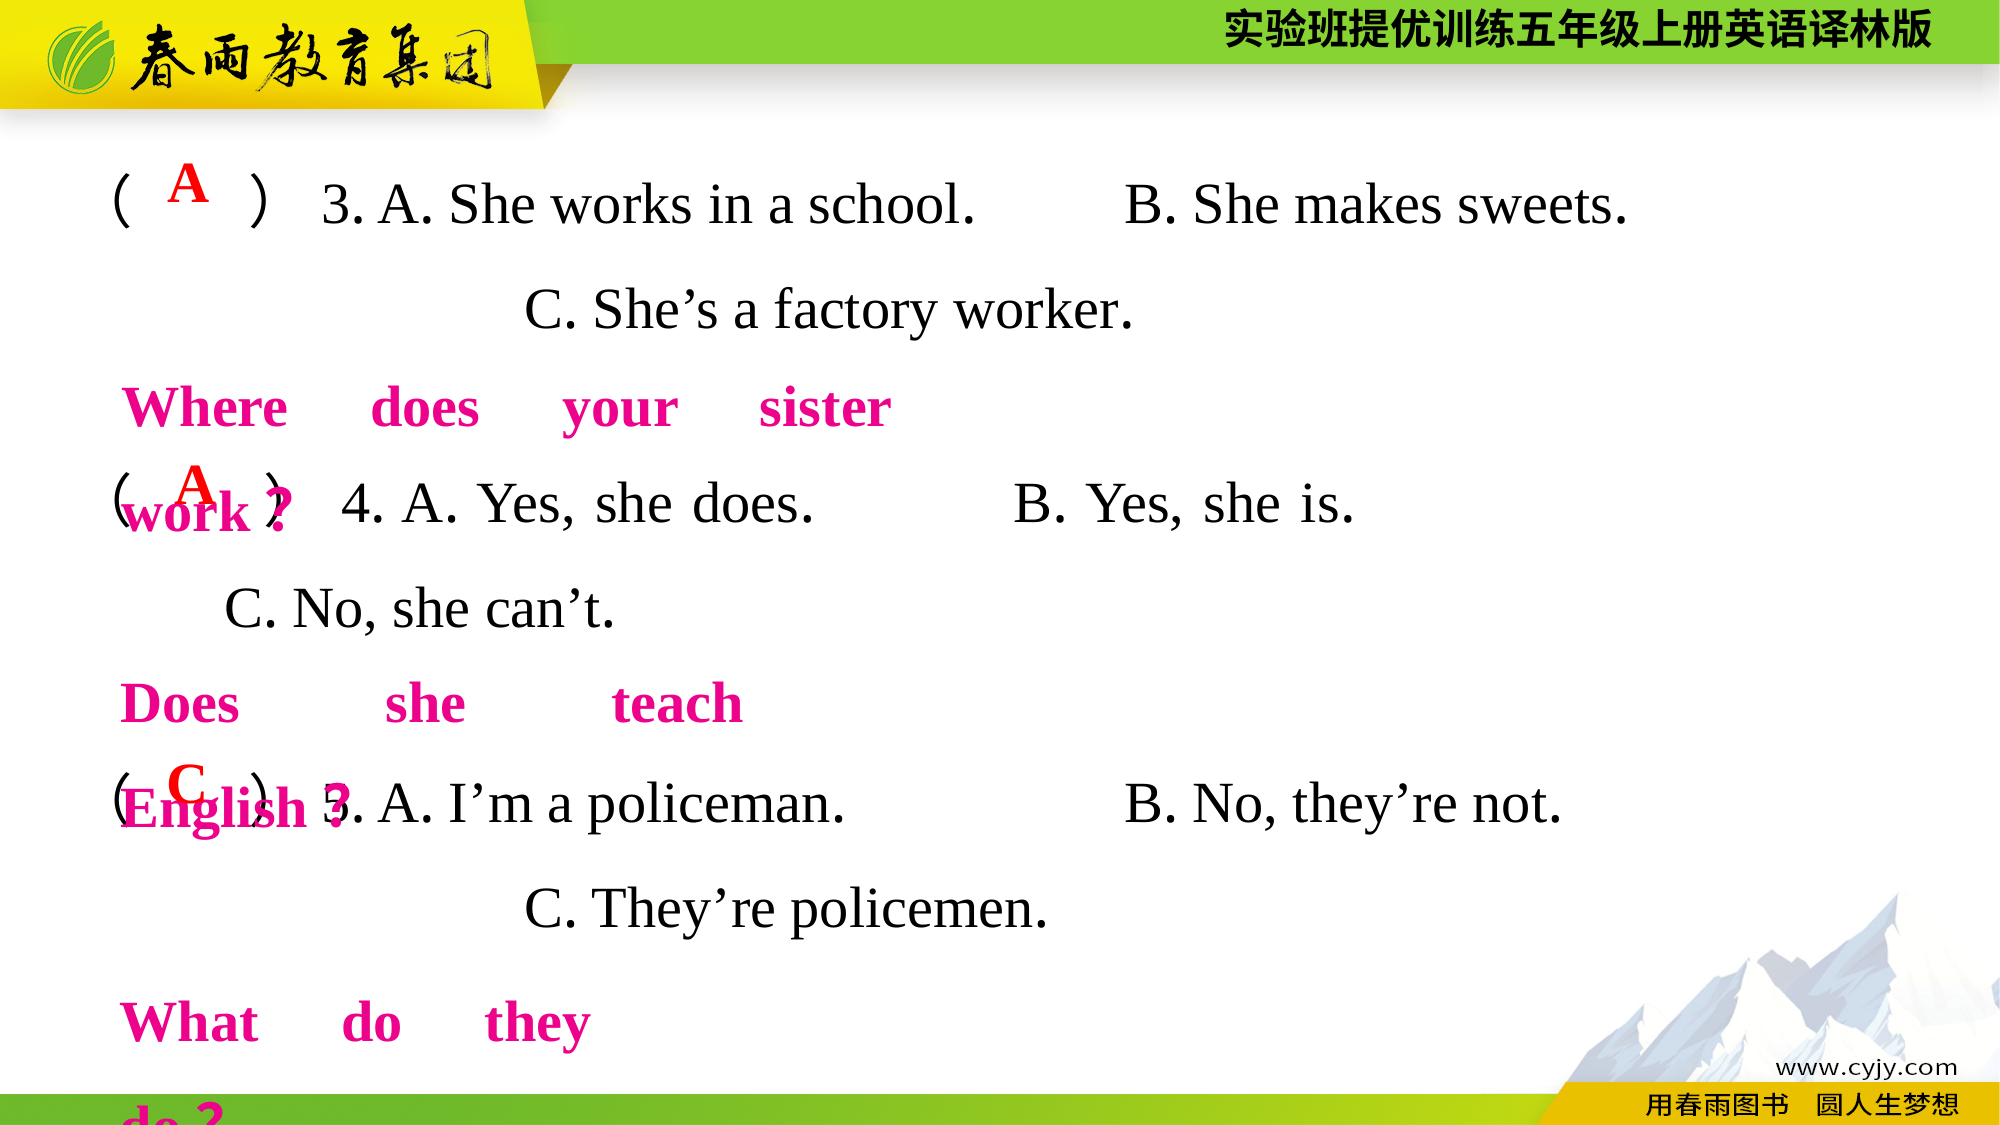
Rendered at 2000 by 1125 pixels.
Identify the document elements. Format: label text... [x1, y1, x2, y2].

picture [0, 0, 2000, 1125]
text_box Where does your sister work？ [106, 326, 907, 446]
text_box A [153, 137, 225, 222]
text_box Does she teach English？ [105, 621, 759, 742]
list （ ）3. A. She works in a school. B. She makes sweets. C. She’s a factory worker. （ ）4. A. Yes, she does. B. Yes, she is. C. No, she can’t. （ ）5. A. I’m a policeman. B. No, they’re not. C. They’re policemen. [59, 122, 1944, 956]
text_box C [151, 737, 224, 823]
text_box A [159, 438, 232, 524]
text_box What do they do？ [104, 940, 607, 1061]
